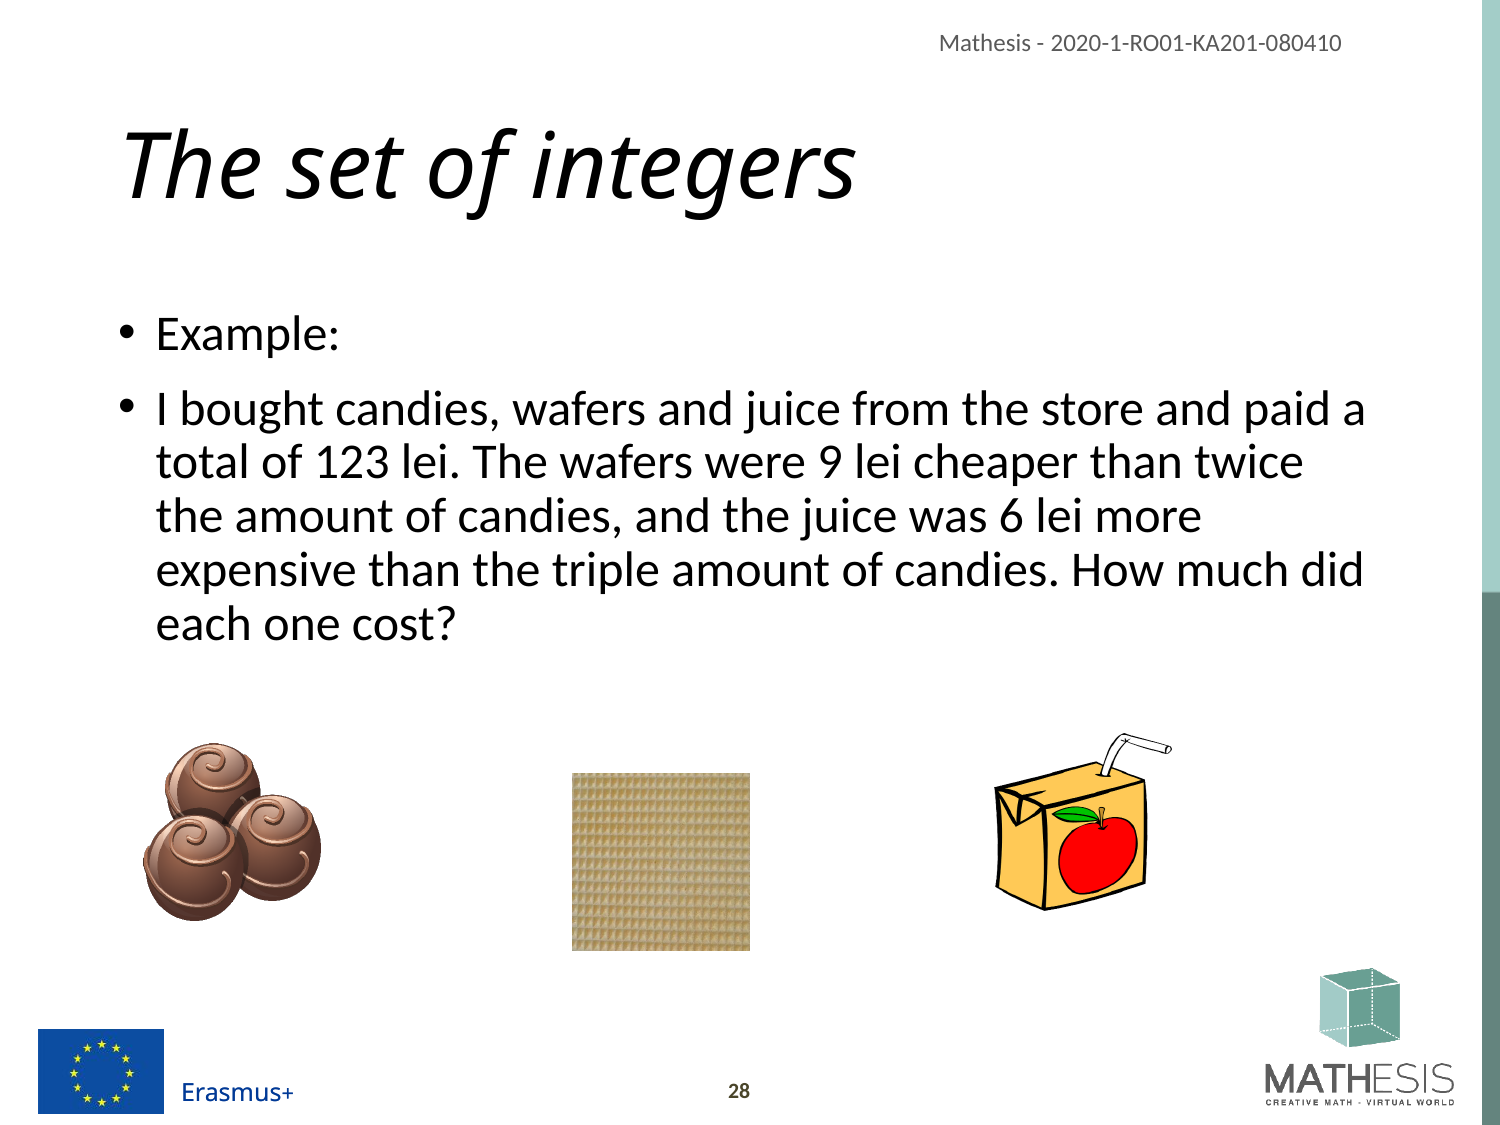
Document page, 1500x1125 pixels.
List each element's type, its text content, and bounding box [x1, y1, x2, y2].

list Example: I bought candies, wafers and juice from the store and paid a total of 123 lei. The wafers were 9 lei cheaper than twice the amount of candies, and the juice was 6 lei more expensive than the triple amount of candies. How much did each one cost? [103, 299, 1397, 1014]
title The set of integers [103, 59, 1397, 278]
picture [994, 733, 1172, 911]
picture [38, 1029, 164, 1114]
picture [572, 773, 750, 951]
picture [143, 743, 321, 921]
